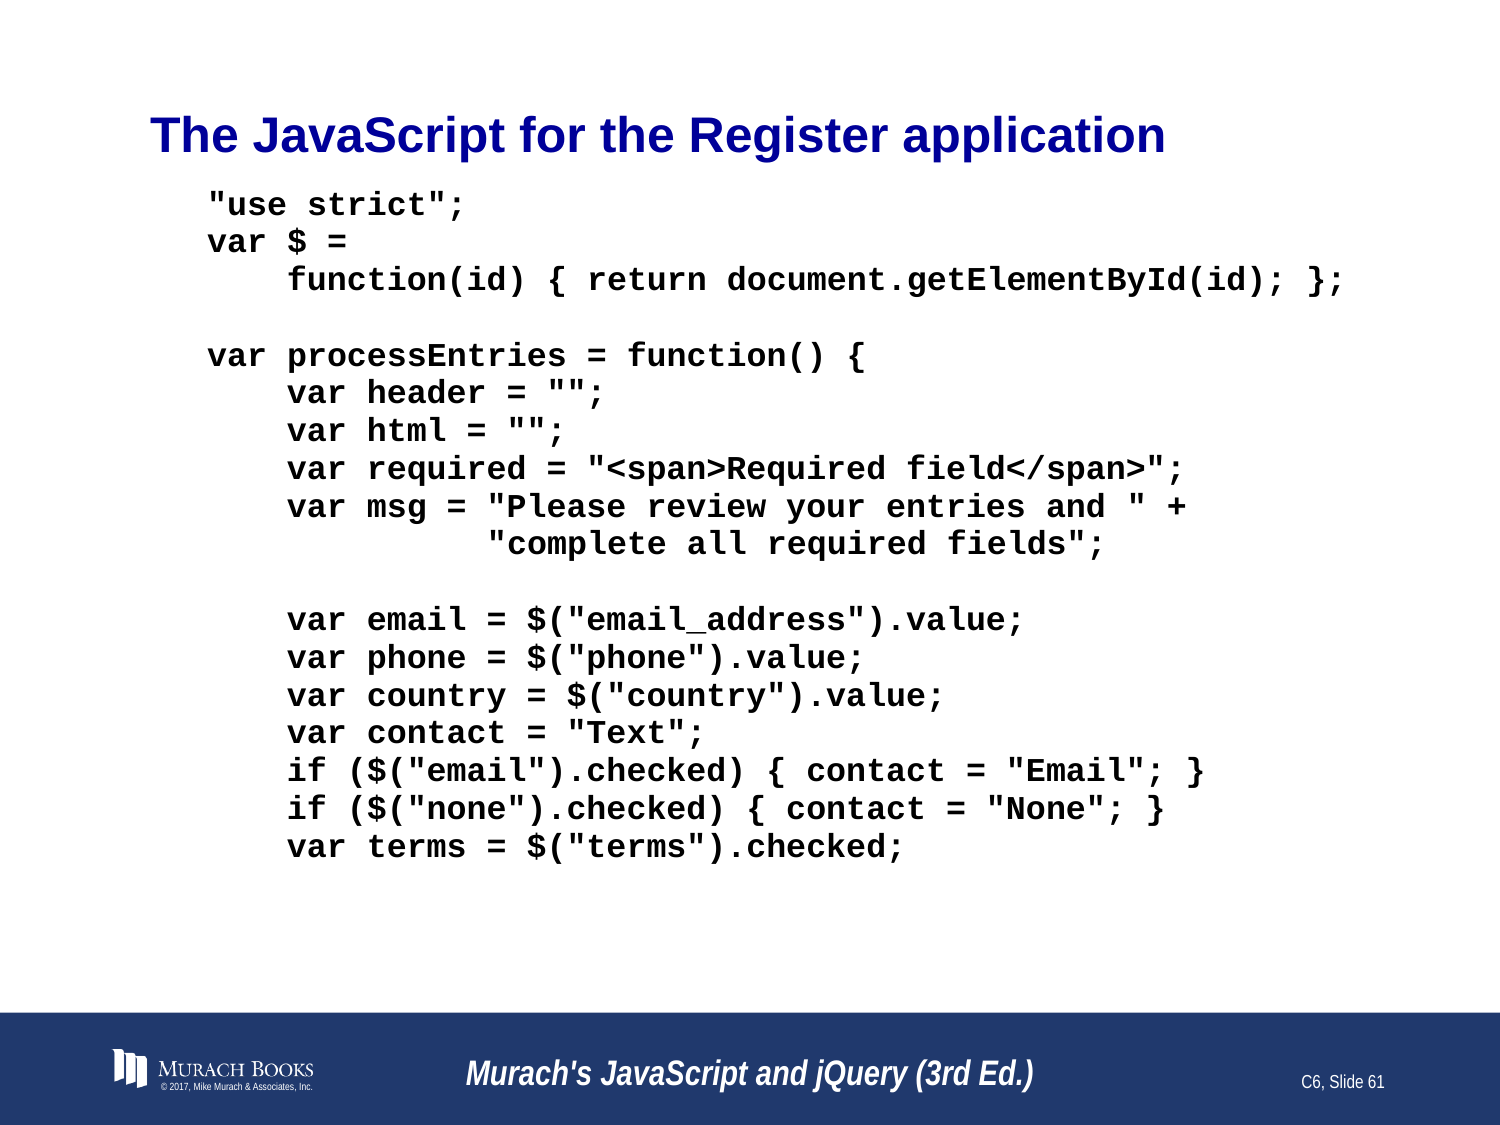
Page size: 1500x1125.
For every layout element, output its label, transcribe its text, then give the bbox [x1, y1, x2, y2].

title The JavaScript for the Register application [150, 102, 1350, 164]
slide_number Murach's JavaScript and jQuery (3rd Ed.) [463, 1025, 1050, 1100]
slide_number C6, Slide 61 [1087, 1025, 1400, 1100]
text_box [149, 187, 1350, 1014]
footer © 2017, Mike Murach & Associates, Inc. [12, 1025, 463, 1100]
